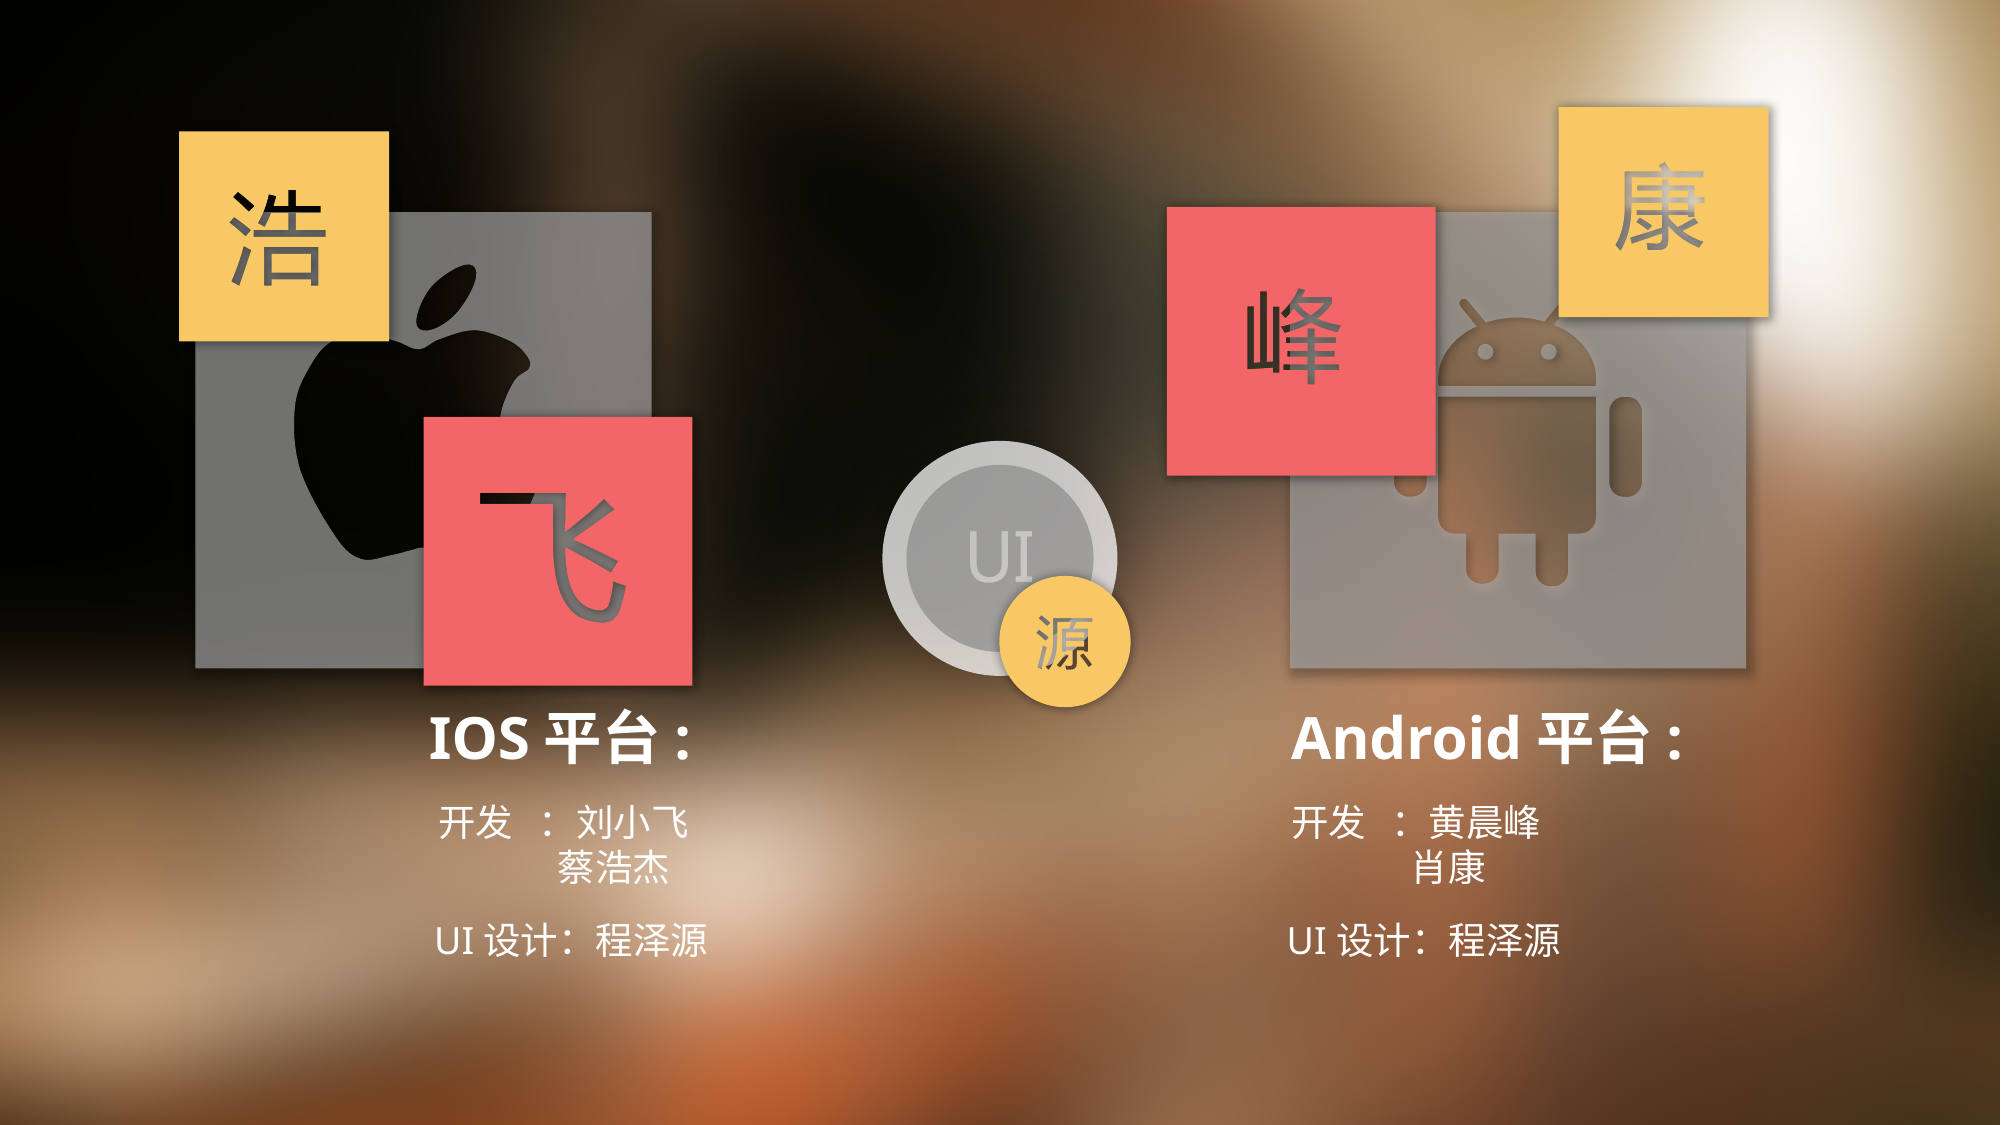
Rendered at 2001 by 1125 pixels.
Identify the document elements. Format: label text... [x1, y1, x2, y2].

text_box [1558, 106, 1770, 318]
text_box [194, 353, 415, 669]
text_box [1166, 206, 1437, 477]
text_box [1447, 211, 1550, 353]
text_box [1289, 328, 1747, 669]
text_box IOS平台: [140, 693, 706, 779]
text_box [423, 416, 693, 687]
text_box Android平台: [1276, 693, 1841, 779]
picture [0, 0, 2000, 1125]
text_box [1007, 601, 1132, 709]
text_box 开发 ：刘小飞 蔡浩杰 [423, 791, 826, 897]
text_box UI设计：程泽源 [1271, 909, 1586, 970]
text_box 开发 ：黄晨峰 肖康 [1276, 791, 1679, 897]
text_box [178, 130, 390, 342]
text_box UI设计：程泽源 [419, 909, 734, 970]
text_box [882, 440, 1118, 676]
text_box [400, 211, 653, 409]
